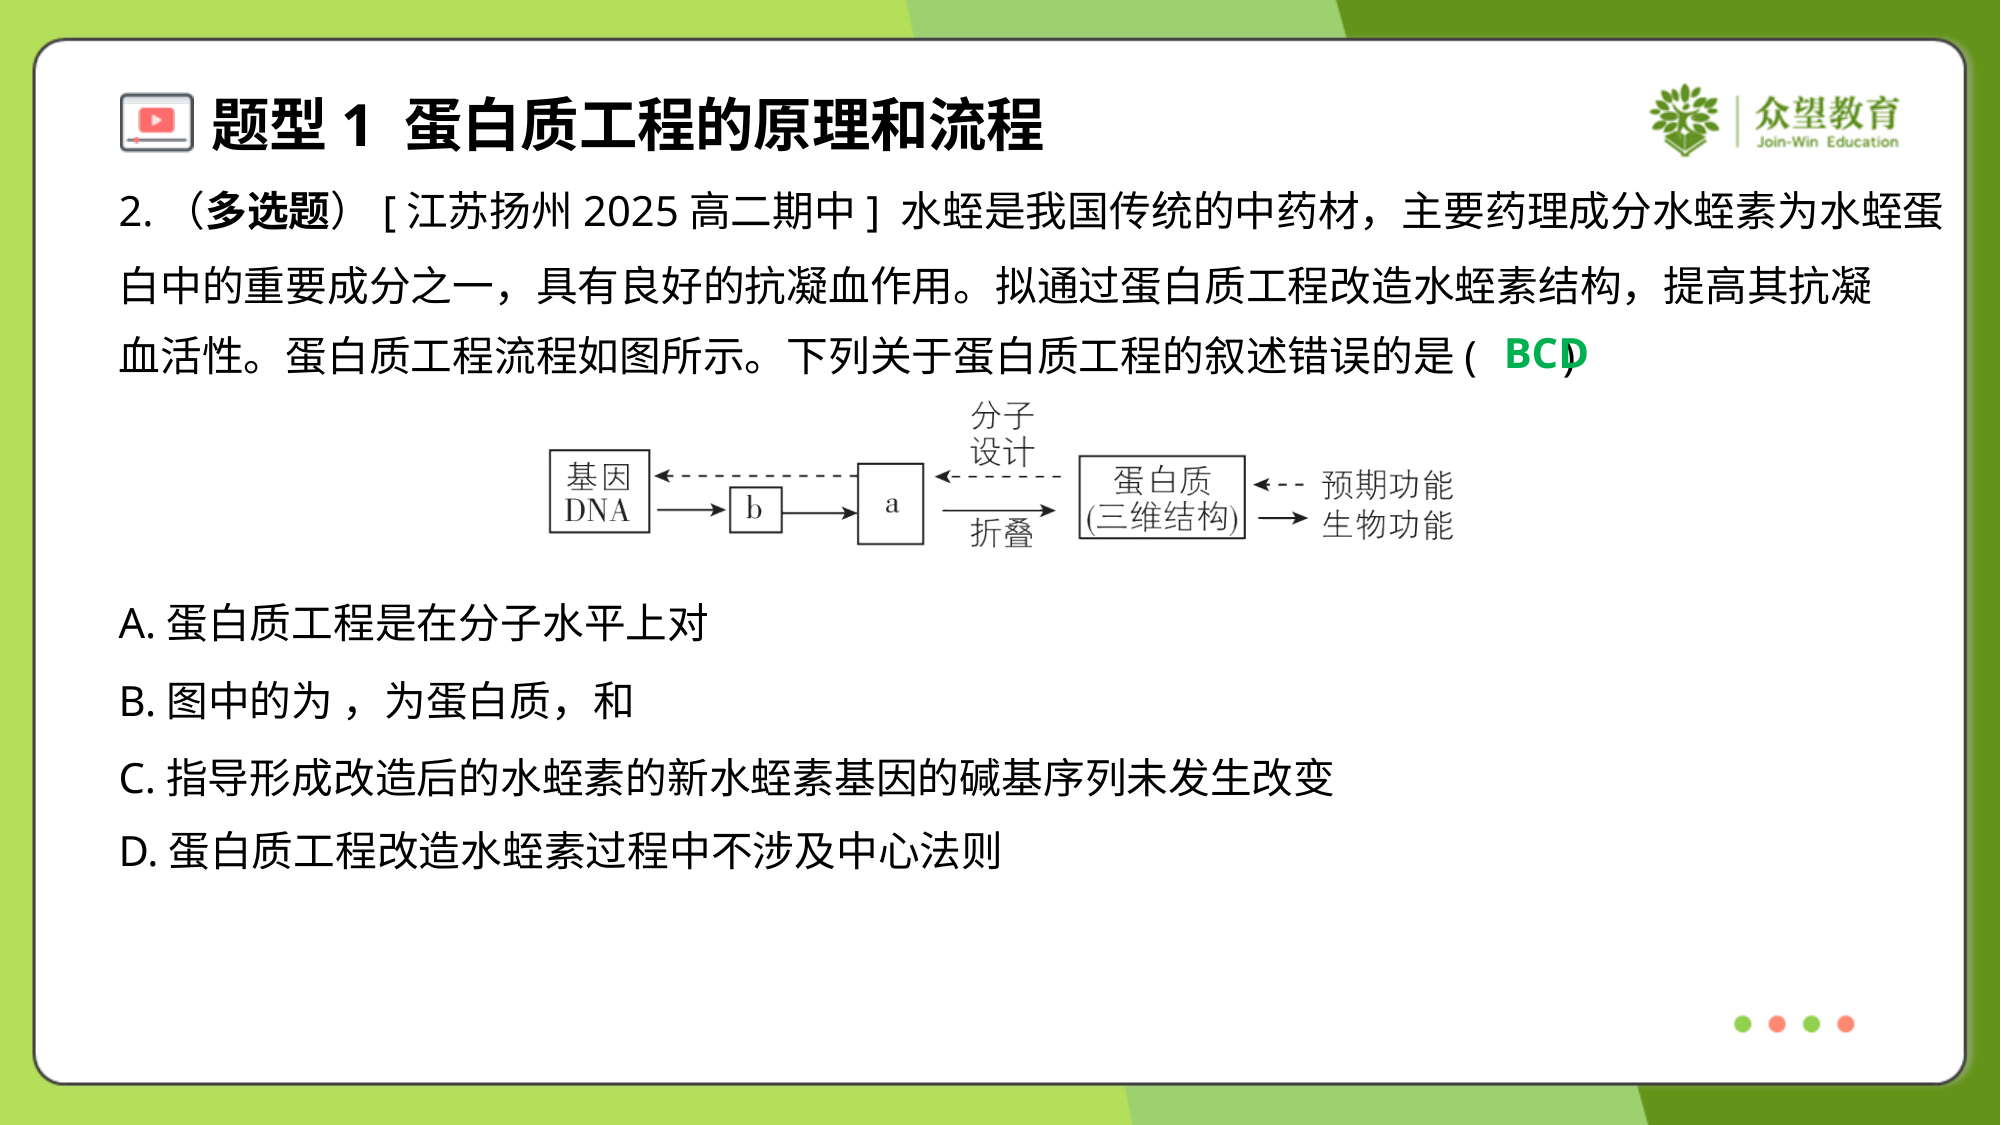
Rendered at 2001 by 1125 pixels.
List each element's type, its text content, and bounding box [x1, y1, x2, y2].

text_box 2.（多选题）[江苏扬州2025高二期中] 水蛭是我国传统的中药材，主要药理成分水蛭素为水蛭蛋 白中的重要成分之一，具有良好的抗凝血作用。拟通过蛋白质工程改造水蛭素结构，提高其抗凝 血活性。蛋白质工程流程如图所示。下列关于蛋白质工程的叙述错误的是( ) [118, 159, 1883, 373]
text_box BCD [1486, 306, 1607, 371]
picture [0, 0, 2000, 1125]
